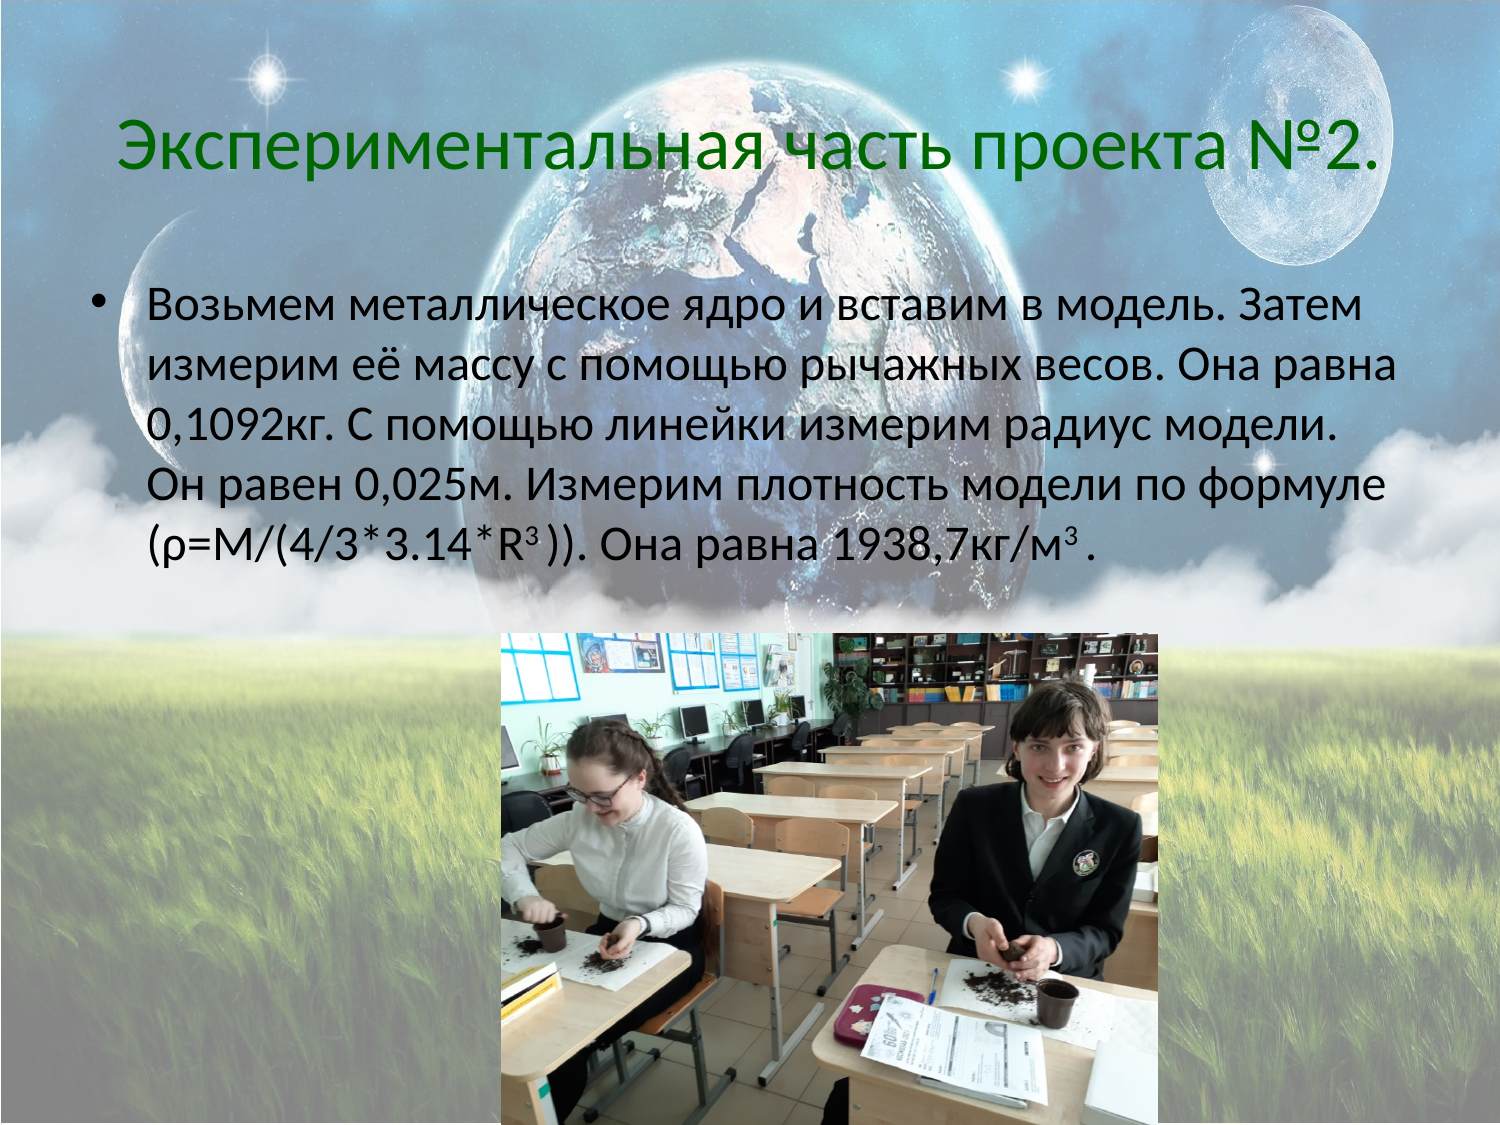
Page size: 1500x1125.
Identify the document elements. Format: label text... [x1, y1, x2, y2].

picture [501, 633, 1158, 1125]
list Возьмем металлическое ядро и вставим в модель. Затем измерим её массу с помощью рычажных весов. Она равна 0,1092кг. С помощью линейки измерим радиус модели. Он равен 0,025м. Измерим плотность модели по формуле (ρ=M/(4/3*3.14*R3 )). Она равна 1938,7кг/м3 . [75, 262, 1425, 1005]
title Экспериментальная часть проекта №2. [75, 45, 1425, 233]
